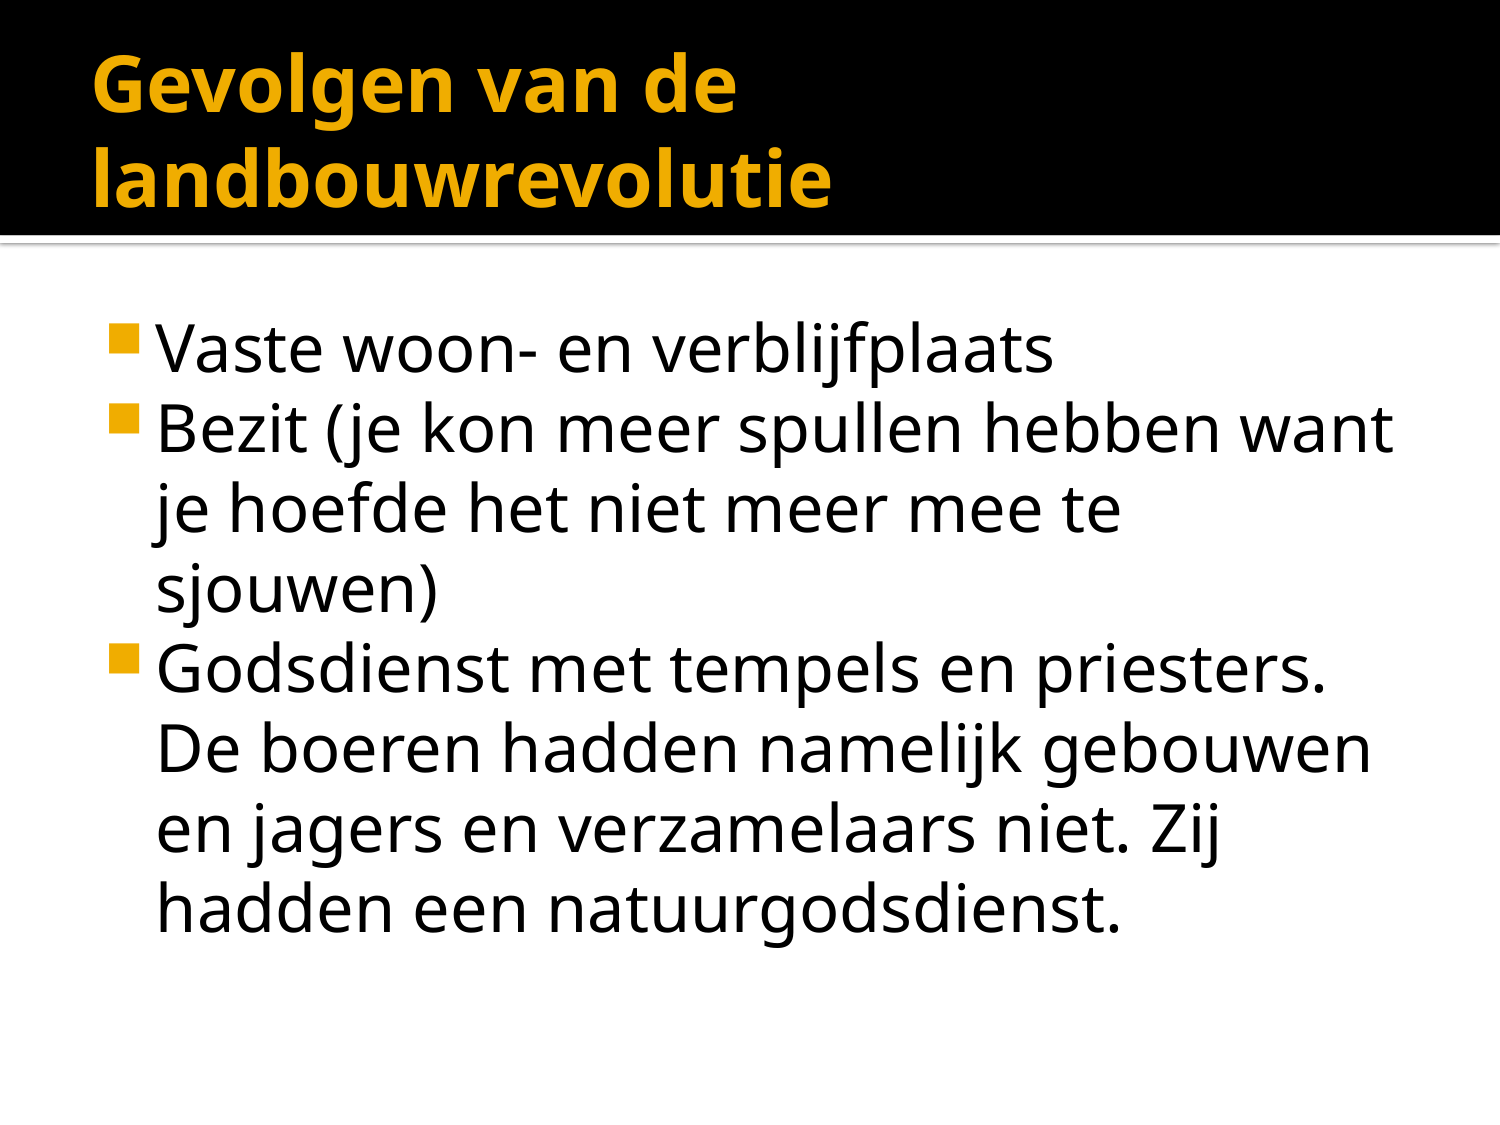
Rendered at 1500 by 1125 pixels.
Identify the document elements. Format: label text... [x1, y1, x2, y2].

list Vaste woon- en verblijfplaats Bezit (je kon meer spullen hebben want je hoefde het niet meer mee te sjouwen) Godsdienst met tempels en priesters. De boeren hadden namelijk gebouwen en jagers en verzamelaars niet. Zij hadden een natuurgodsdienst. [74, 290, 1426, 1051]
title Gevolgen van de landbouwrevolutie [75, 25, 1425, 231]
